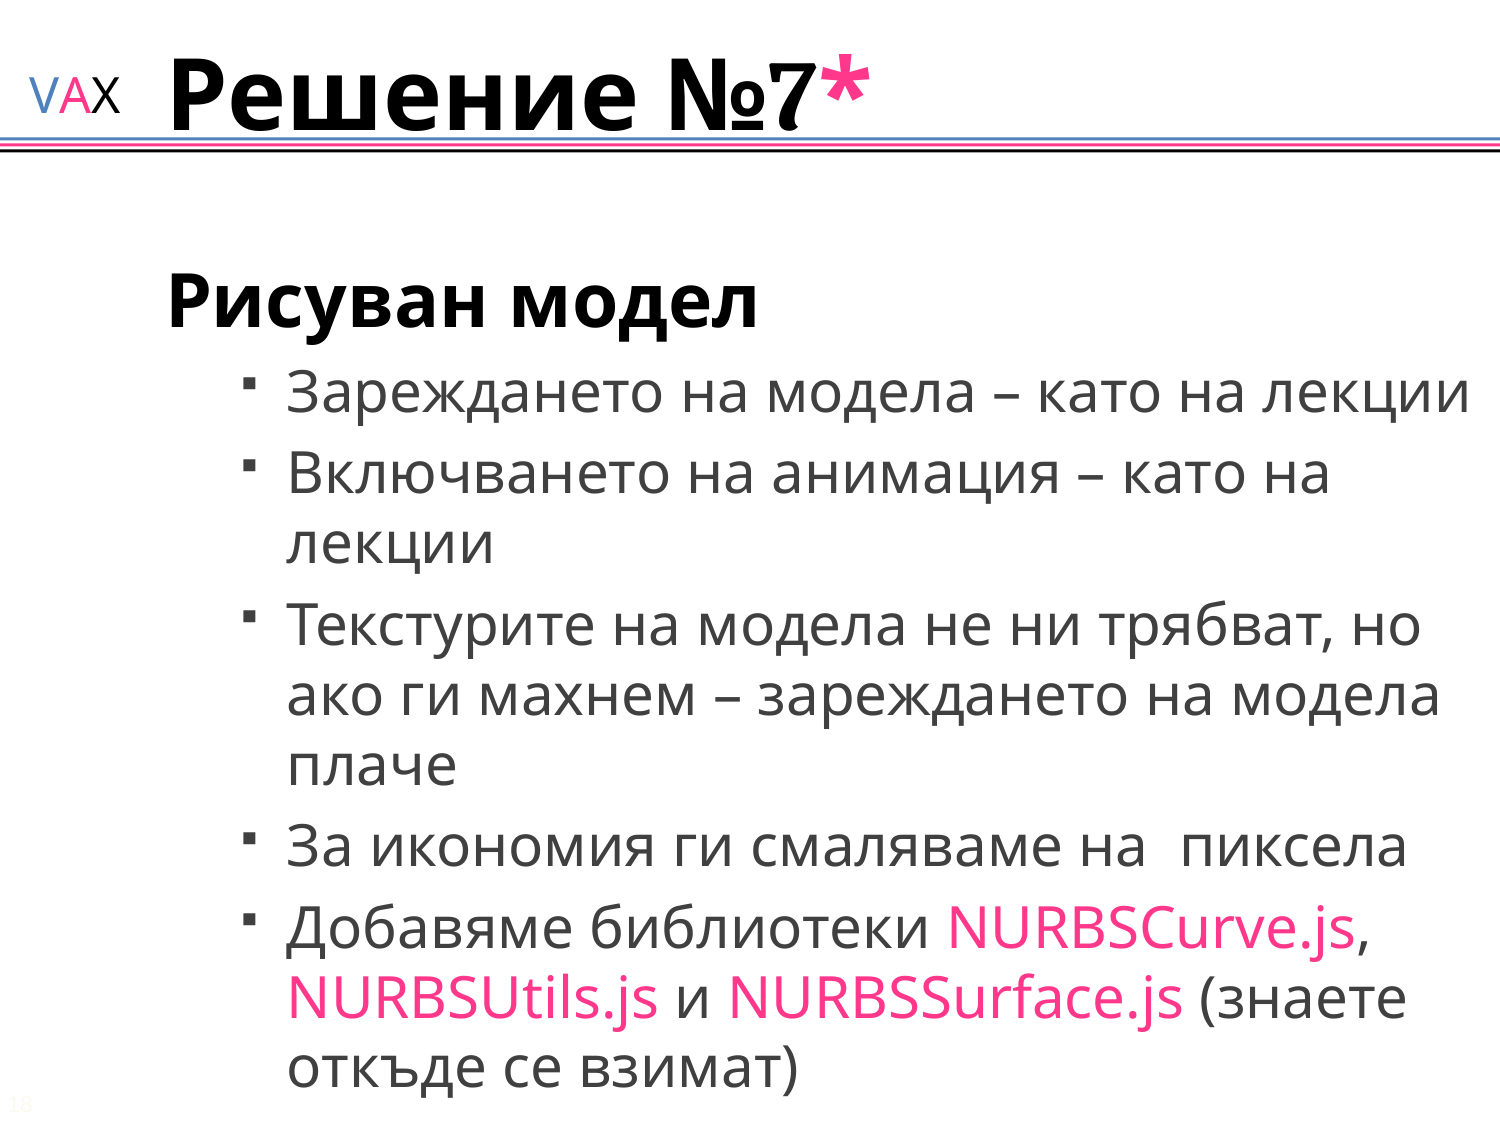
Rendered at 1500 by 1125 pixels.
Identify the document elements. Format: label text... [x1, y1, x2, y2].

title Решение №7* [0, 37, 1500, 144]
